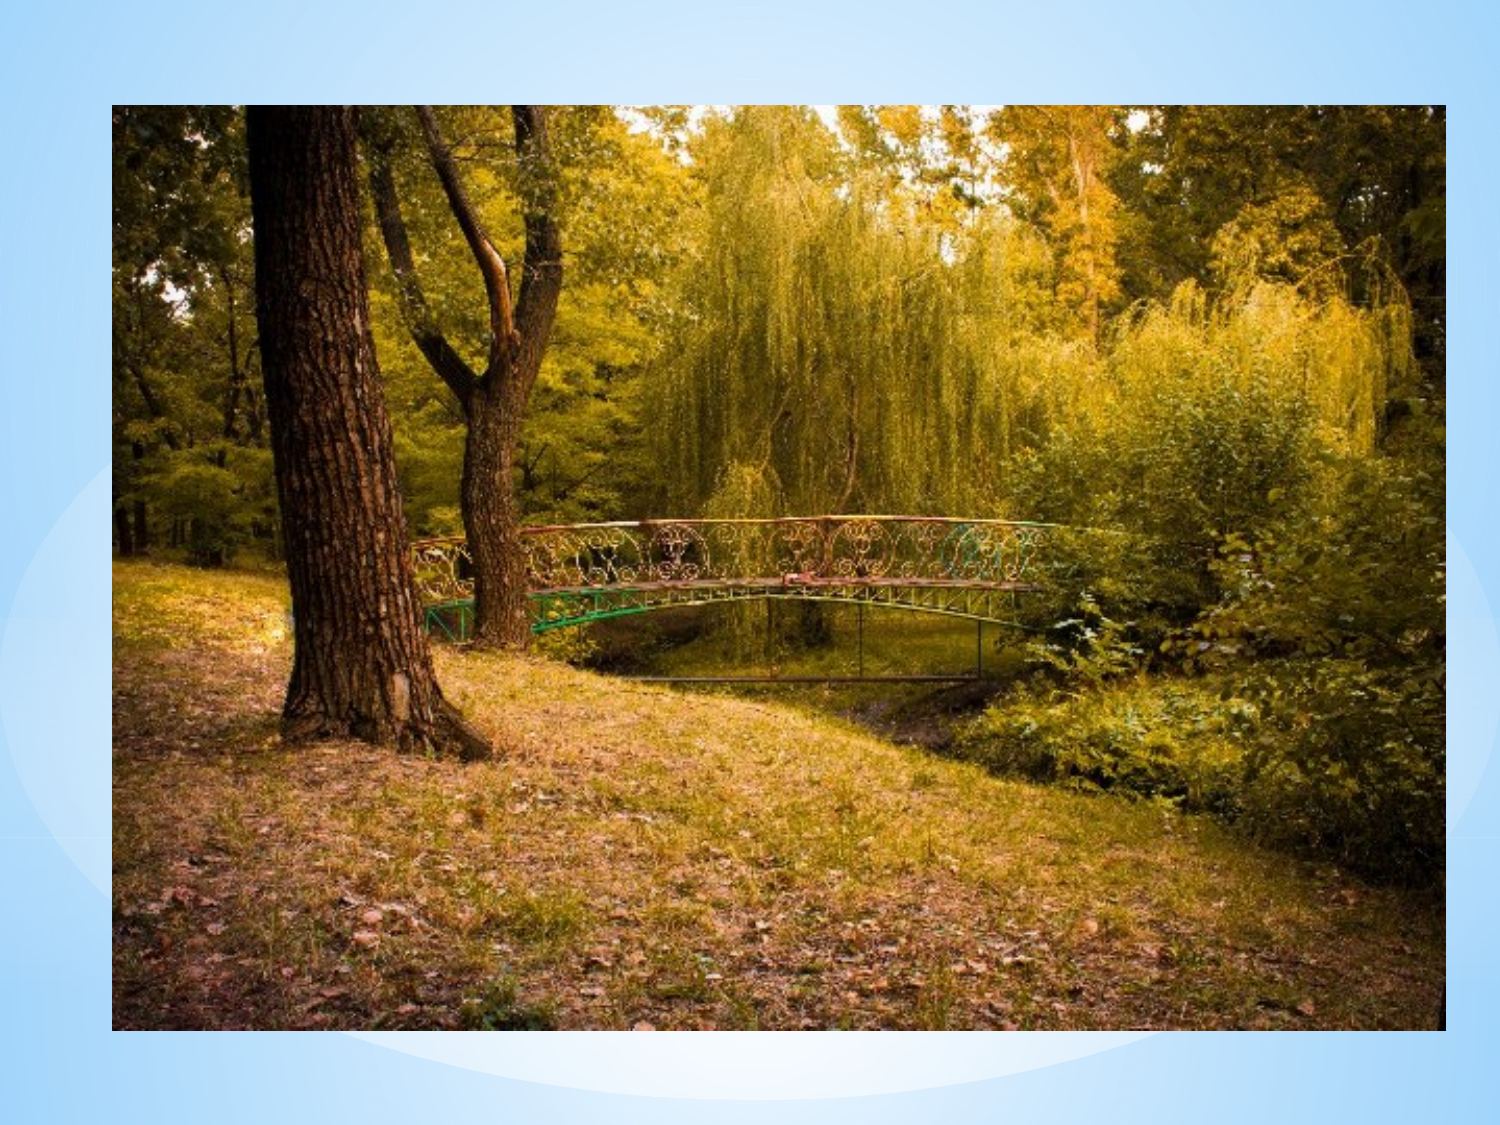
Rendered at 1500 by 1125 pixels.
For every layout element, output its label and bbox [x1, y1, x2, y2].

picture [111, 105, 1446, 1031]
